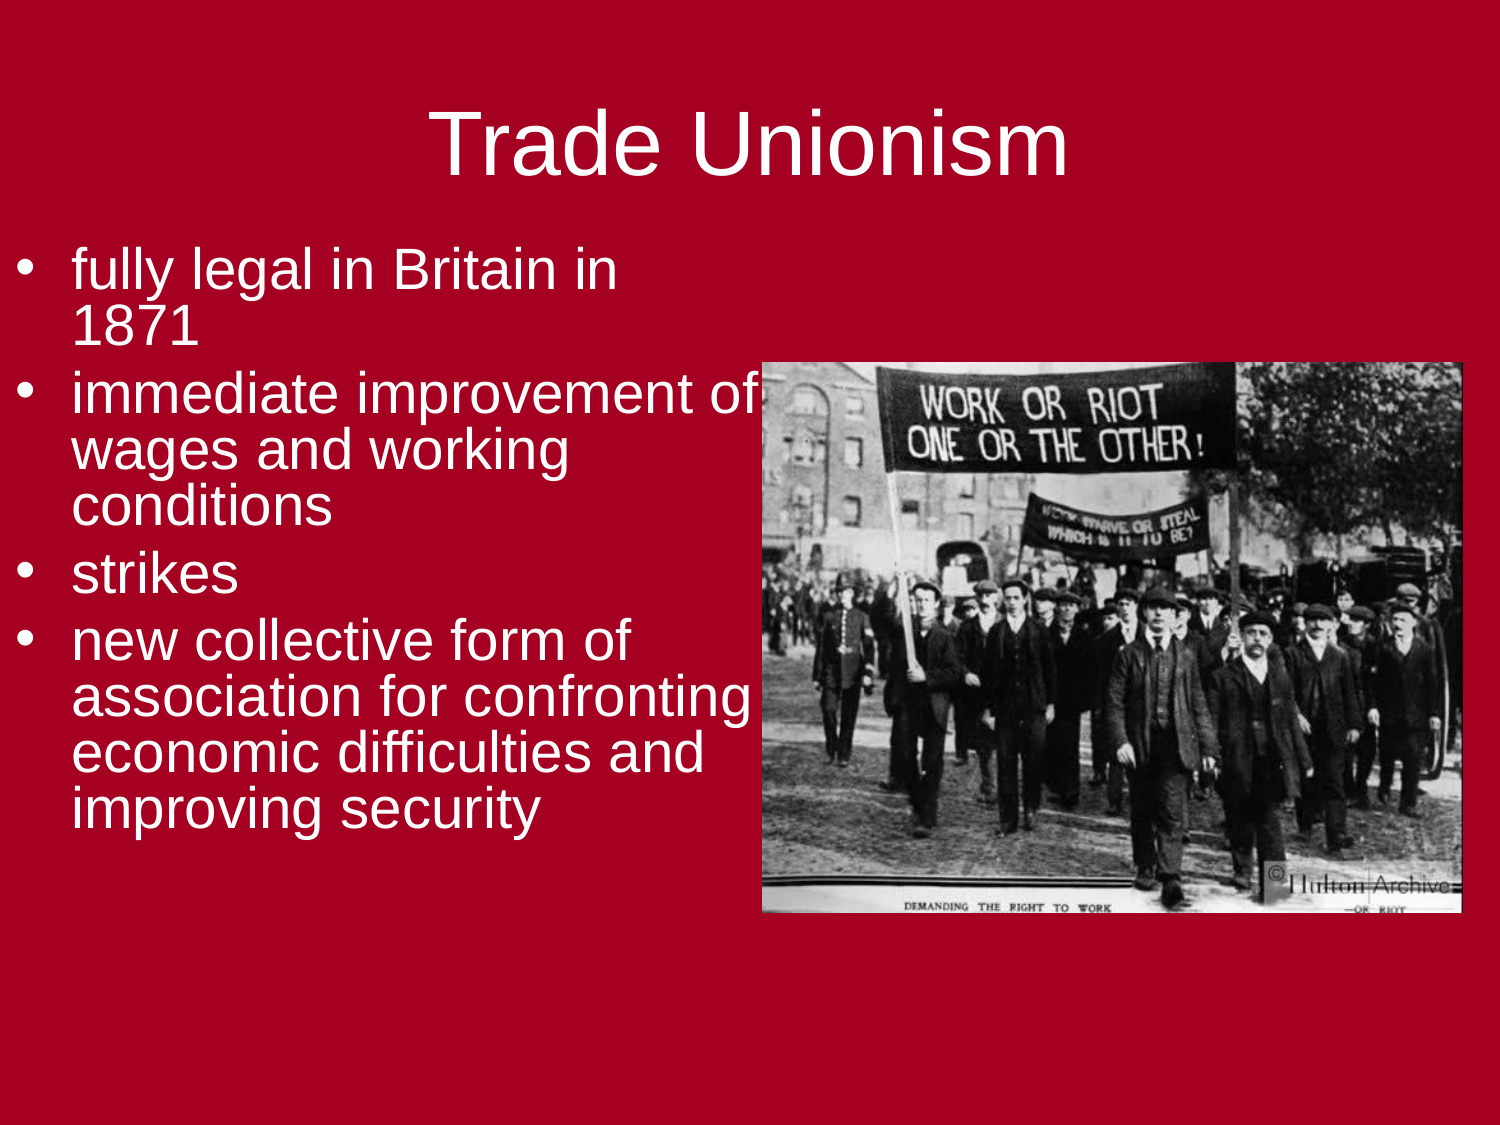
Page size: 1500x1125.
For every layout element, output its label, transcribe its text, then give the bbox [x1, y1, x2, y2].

list fully legal in Britain in 1871 immediate improvement of wages and working conditions strikes new collective form of association for confronting economic difficulties and improving security [0, 237, 775, 1075]
picture [762, 362, 1464, 913]
title Trade Unionism [75, 45, 1425, 233]
